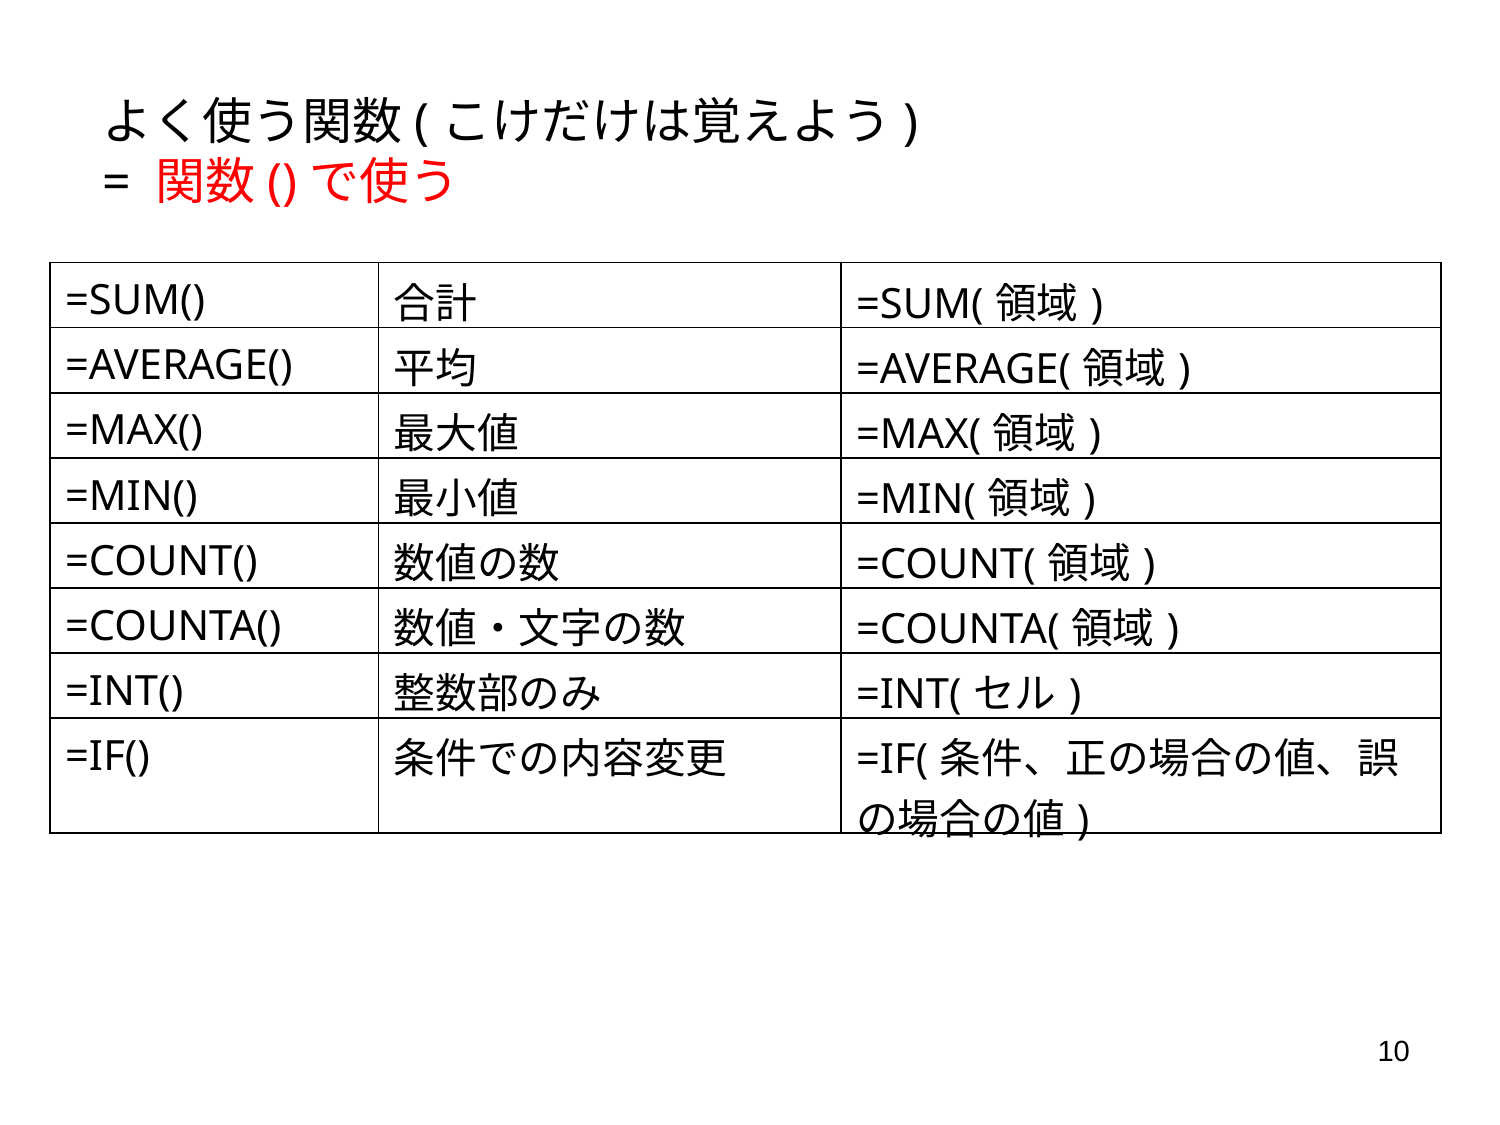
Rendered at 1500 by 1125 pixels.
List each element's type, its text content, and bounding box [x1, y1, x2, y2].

table_cell 条件での内容変更 [379, 719, 840, 832]
table_cell 最小値 [379, 459, 840, 522]
table_cell =MAX(領域) [842, 394, 1440, 457]
table_cell =MIN(領域) [842, 459, 1440, 522]
table_cell 数値・文字の数 [379, 589, 840, 652]
table_cell =AVERAGE(領域) [842, 328, 1440, 392]
text_box よく使う関数(こけだけは覚えよう) = 関数()で使う [87, 82, 1388, 217]
table_cell =MIN() [51, 459, 378, 522]
table_cell =IF() [51, 719, 378, 832]
table_cell =COUNT(領域) [842, 524, 1440, 587]
table_cell 平均 [379, 328, 840, 392]
table_header 合計 [379, 263, 840, 327]
table_cell 数値の数 [379, 524, 840, 587]
table_cell =INT(セル) [842, 654, 1440, 717]
table_cell =IF(条件、正の場合の値、誤の場合の値) [842, 719, 1440, 832]
table_cell =MAX() [51, 394, 378, 457]
table_cell =COUNTA(領域) [842, 589, 1440, 652]
table_cell =INT() [51, 654, 378, 717]
table_cell =COUNTA() [51, 589, 378, 652]
slide_number 10 [1074, 1024, 1425, 1103]
table_cell 最大値 [379, 394, 840, 457]
table_header =SUM() [51, 263, 378, 327]
table_cell =COUNT() [51, 524, 378, 587]
table_cell =AVERAGE() [51, 328, 378, 392]
table_header =SUM(領域) [842, 263, 1440, 327]
table_cell 整数部のみ [379, 654, 840, 717]
